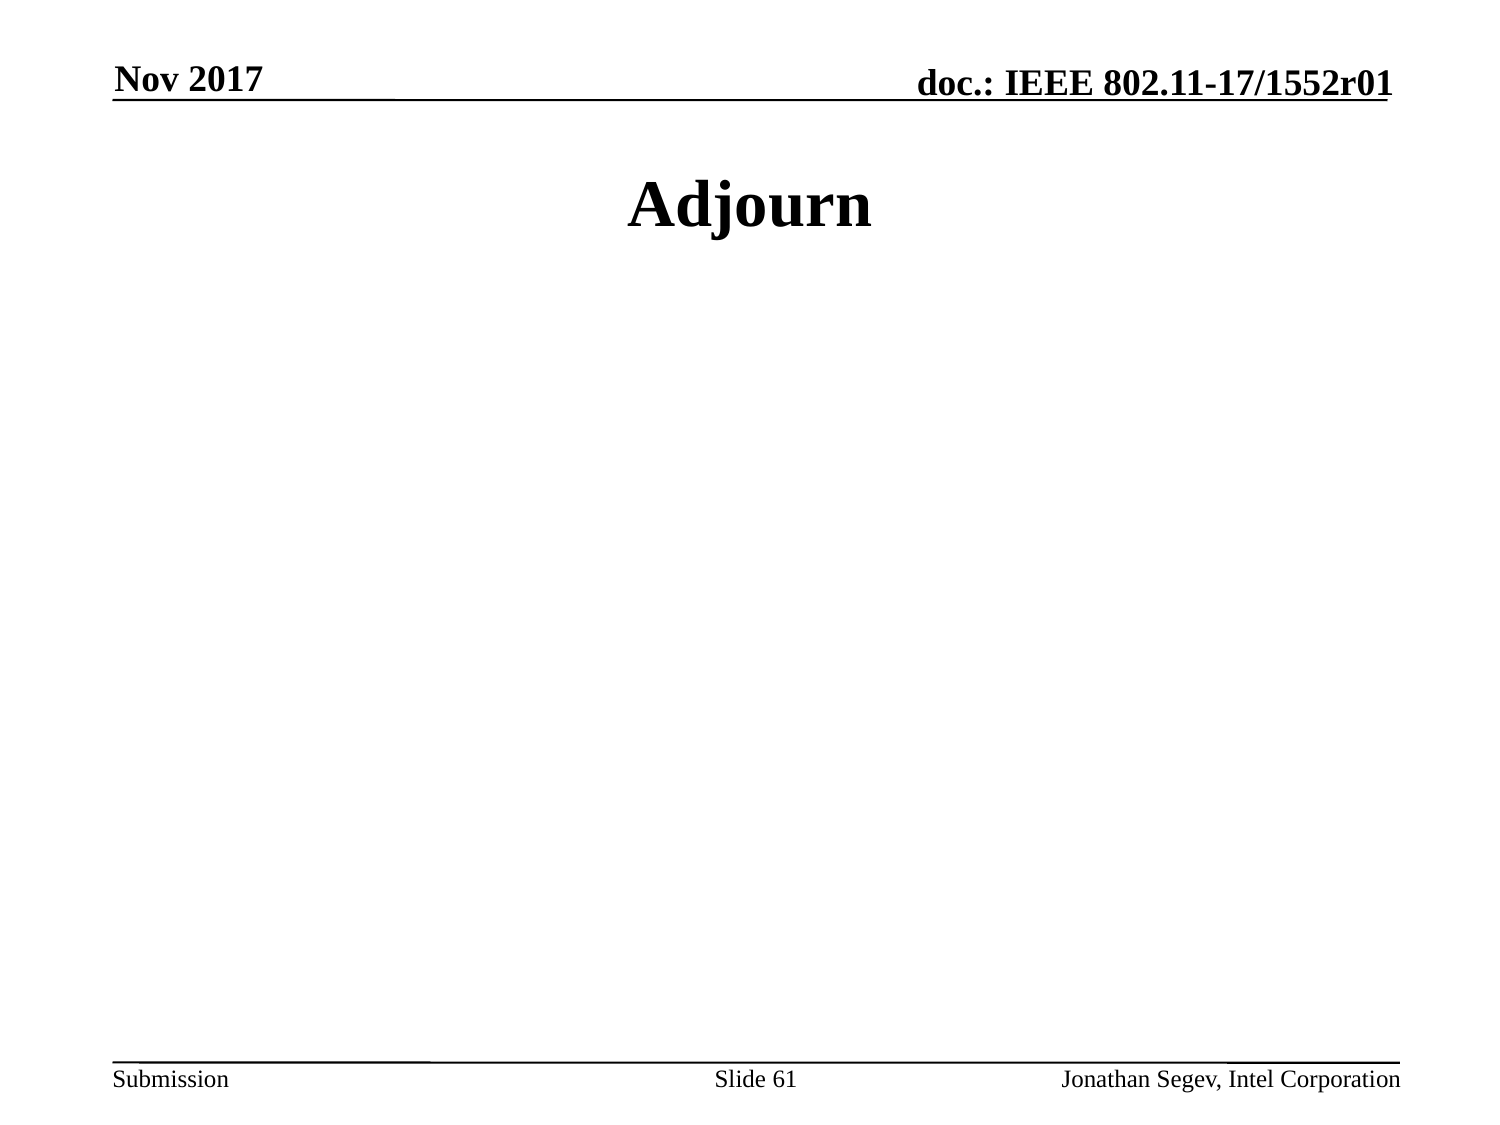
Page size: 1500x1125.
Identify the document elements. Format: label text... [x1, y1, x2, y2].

title Adjourn [112, 112, 1388, 288]
footer Jonathan Segev, Intel Corporation [878, 1061, 1402, 1093]
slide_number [114, 54, 423, 100]
slide_number Slide 61 [712, 1061, 800, 1123]
